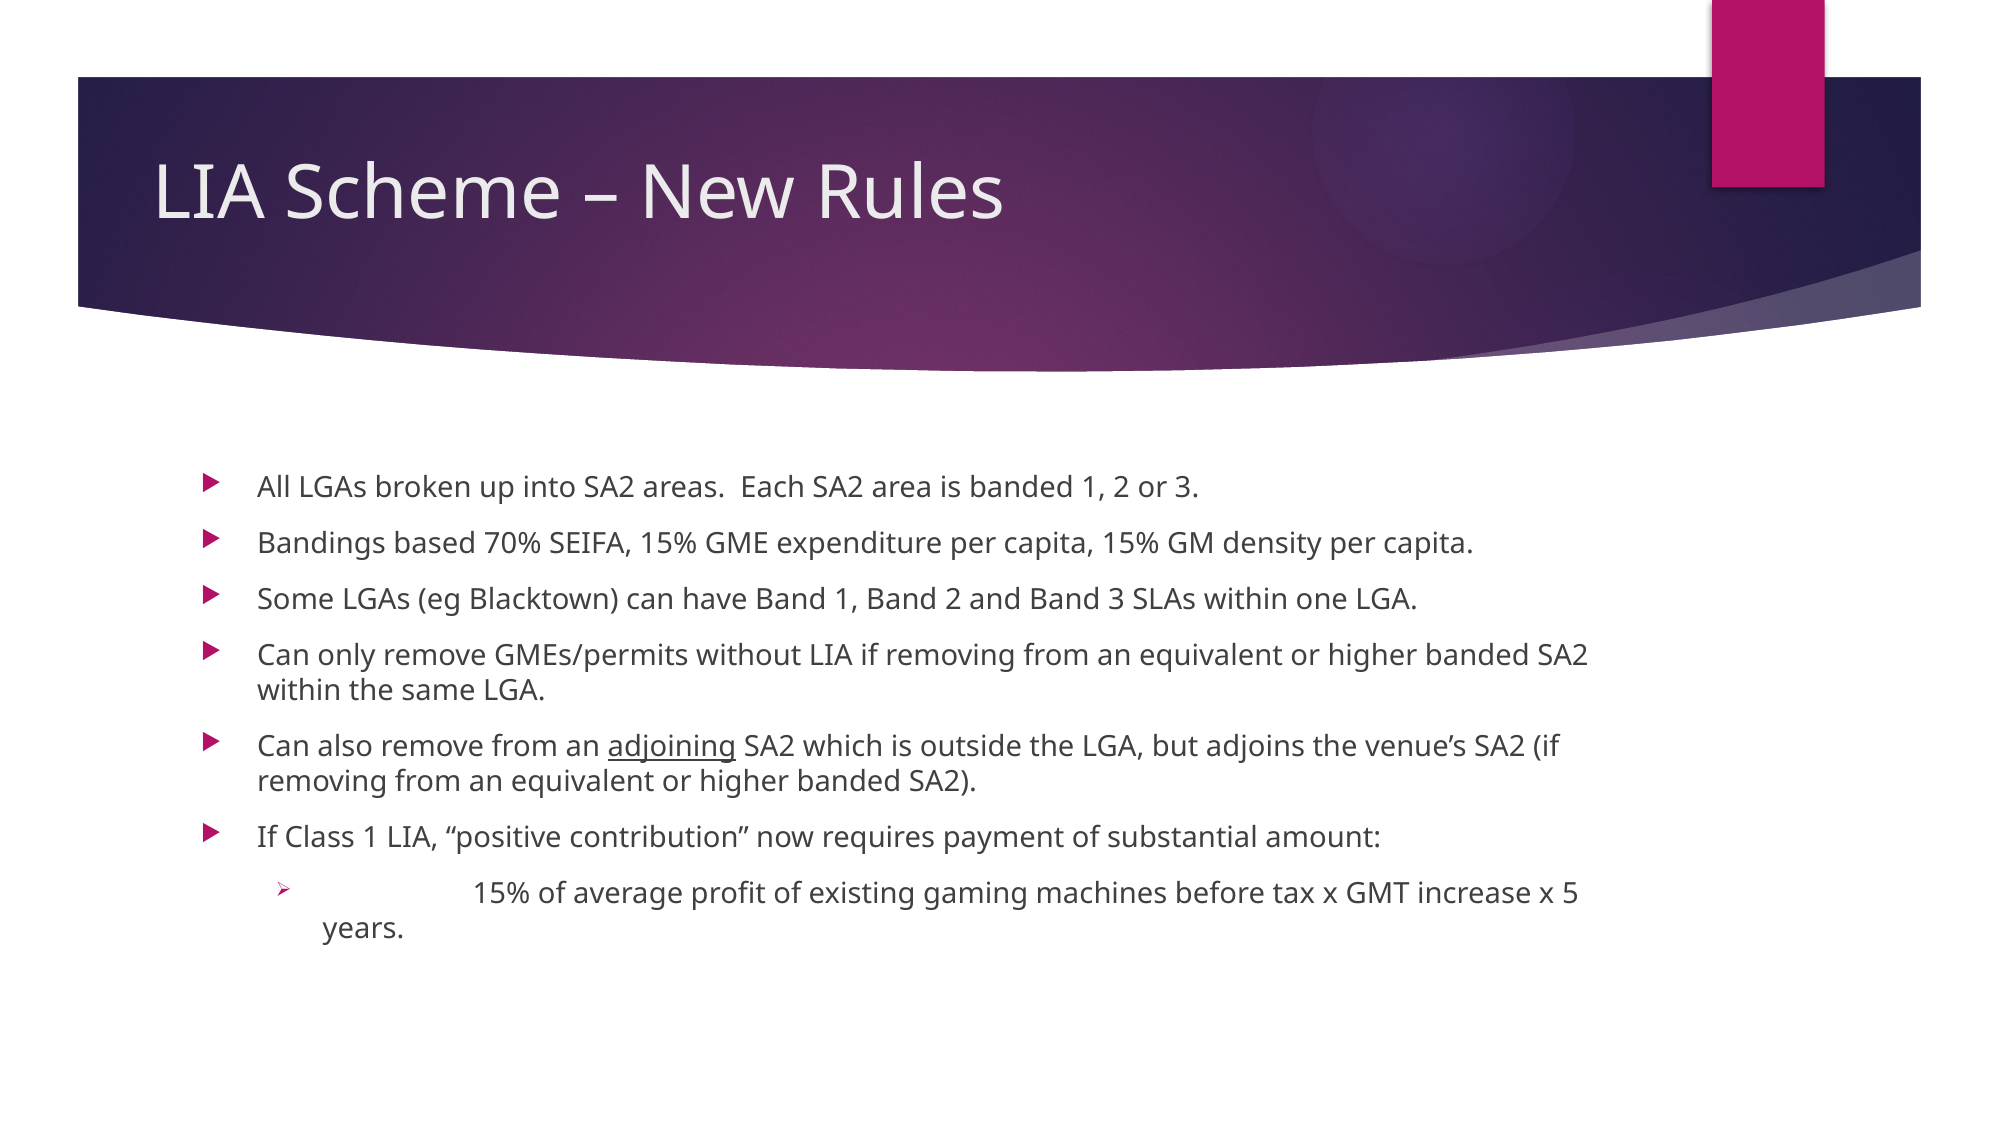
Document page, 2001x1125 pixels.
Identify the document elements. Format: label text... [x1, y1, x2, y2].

title LIA Scheme – New Rules [137, 59, 1521, 317]
list All LGAs broken up into SA2 areas. Each SA2 area is banded 1, 2 or 3. Bandings based 70% SEIFA, 15% GME expenditure per capita, 15% GM density per capita. Some LGAs (eg Blacktown) can have Band 1, Band 2 and Band 3 SLAs within one LGA. Can only remove GMEs/permits without LIA if removing from an equivalent or higher banded SA2 within the same LGA. Can also remove from an adjoining SA2 which is outside the LGA, but adjoins the venue’s SA2 (if removing from an equivalent or higher banded SA2). If Class 1 LIA, “positive contribution” now requires payment of substantial amount: 15% of average profit of existing gaming machines before tax x GMT increase x 5 years. [185, 460, 1609, 1004]
